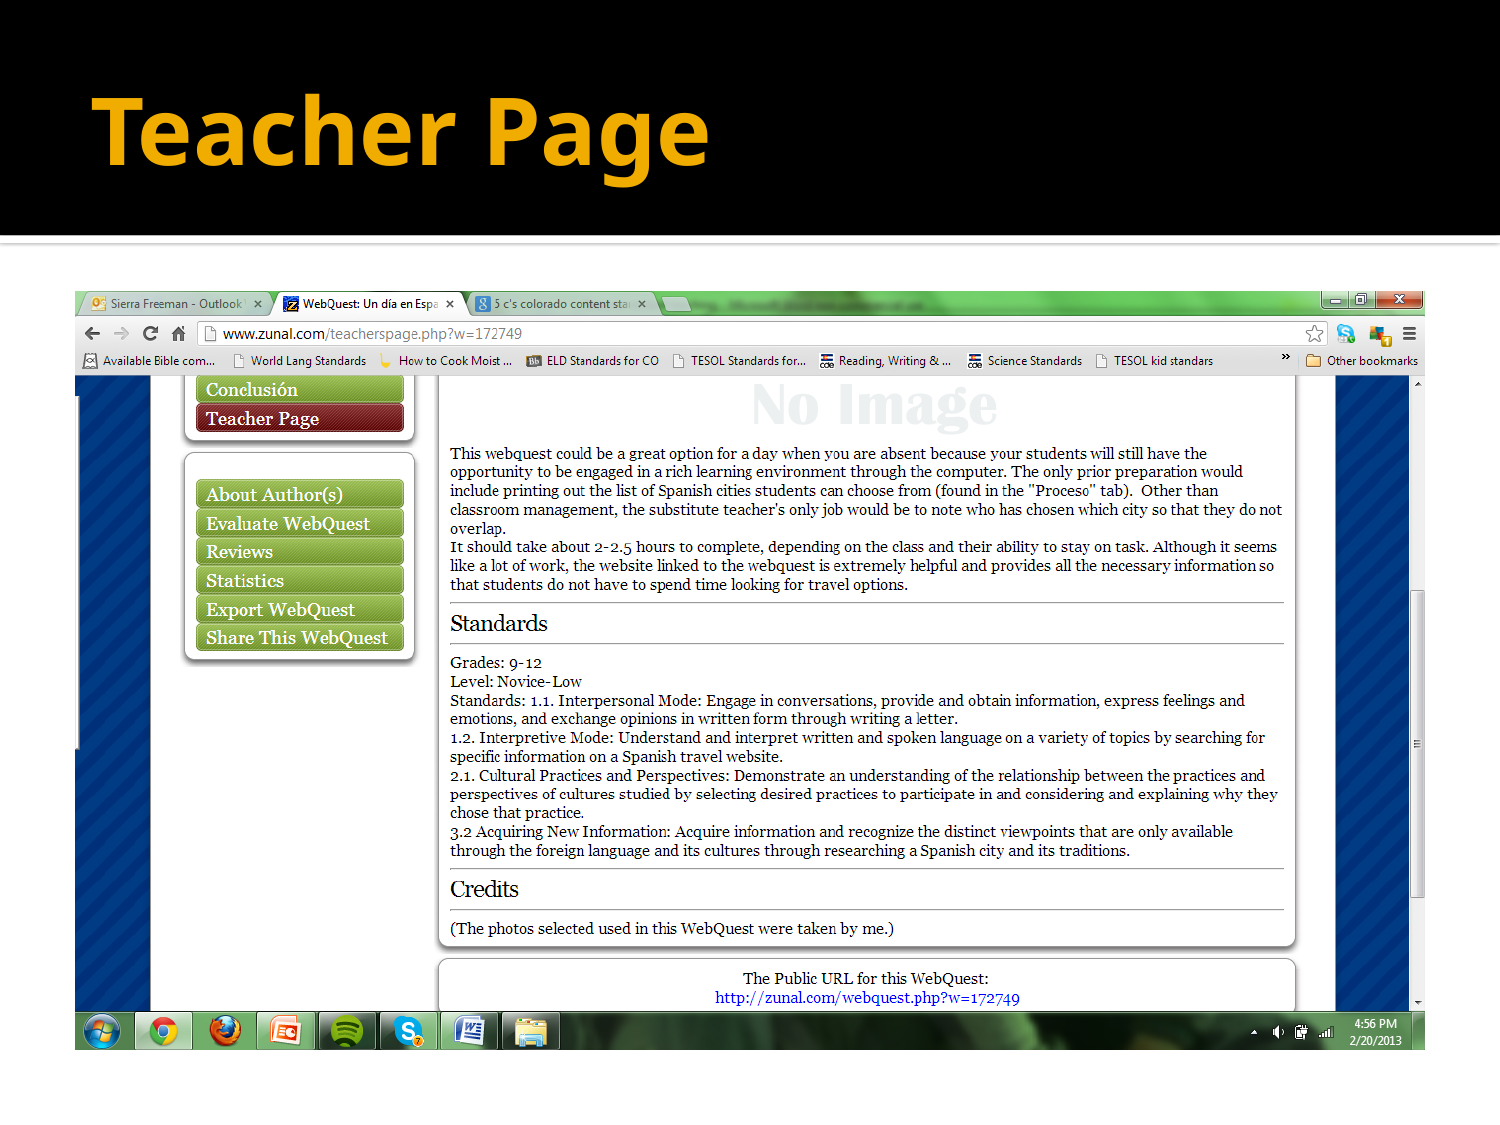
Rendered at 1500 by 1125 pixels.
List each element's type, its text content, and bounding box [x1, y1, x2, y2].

title Teacher Page [75, 25, 1425, 231]
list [75, 291, 1425, 1050]
